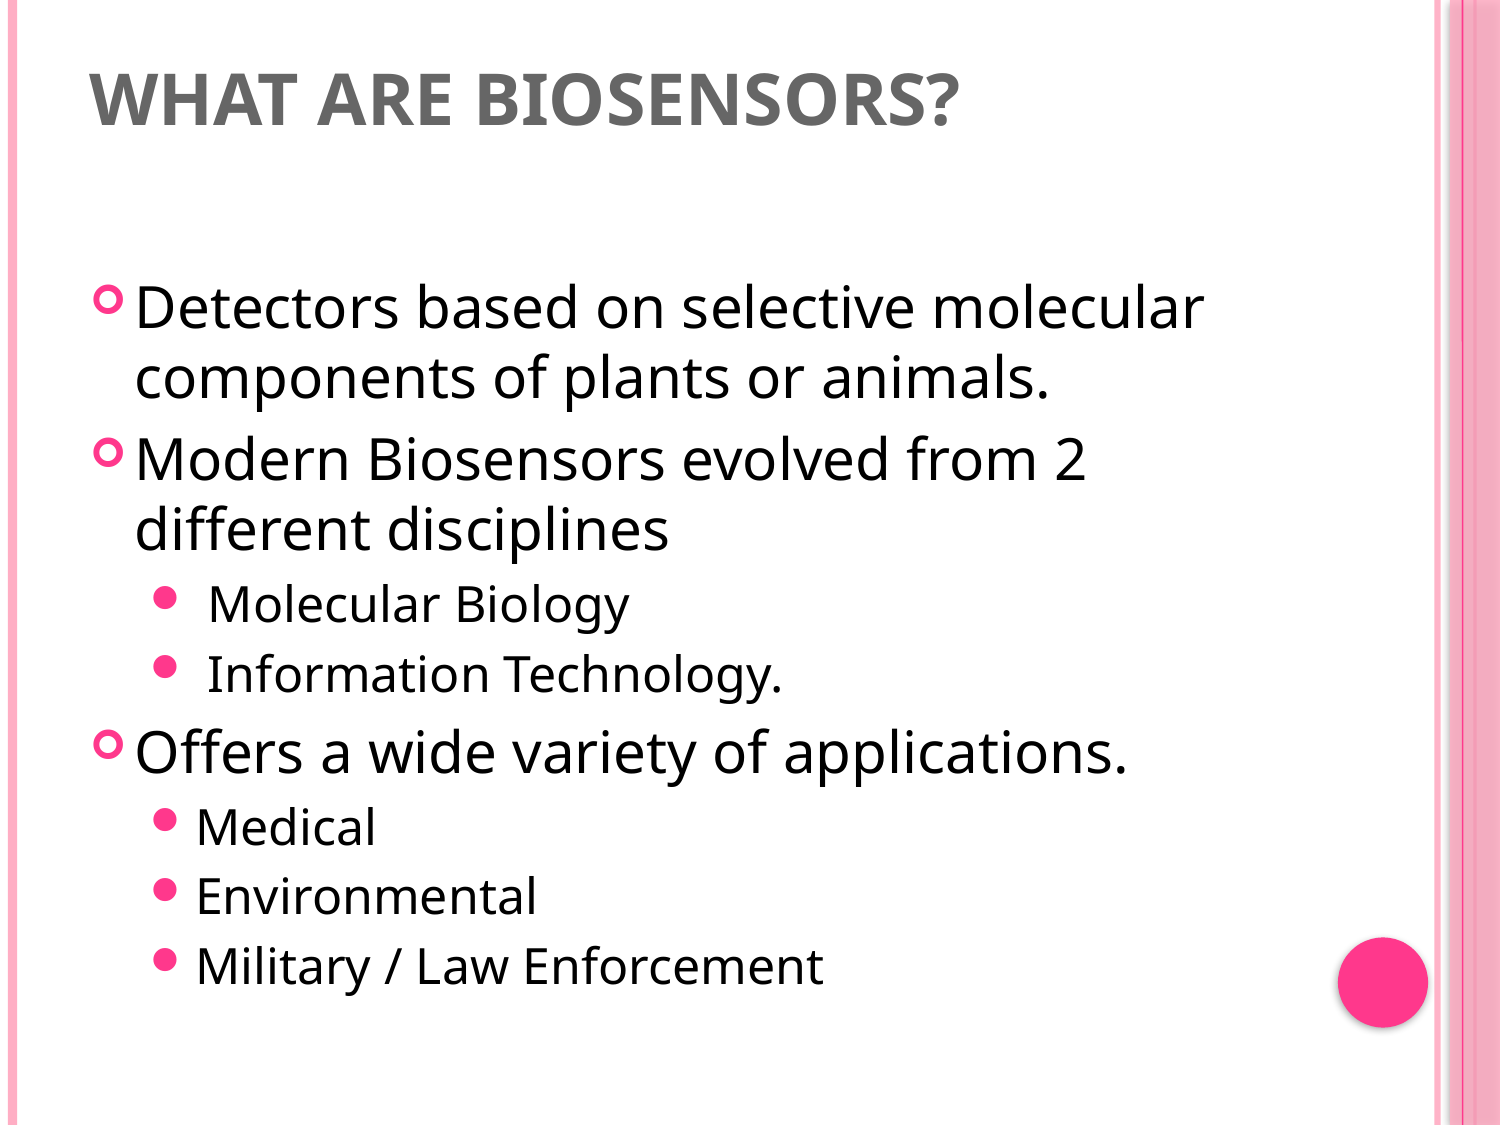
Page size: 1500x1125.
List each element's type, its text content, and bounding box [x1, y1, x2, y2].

title What Are Biosensors? [75, 45, 1300, 233]
list Detectors based on selective molecular components of plants or animals. Modern Biosensors evolved from 2 different disciplines Molecular Biology Information Technology. Offers a wide variety of applications. Medical Environmental Military / Law Enforcement [74, 262, 1301, 1063]
